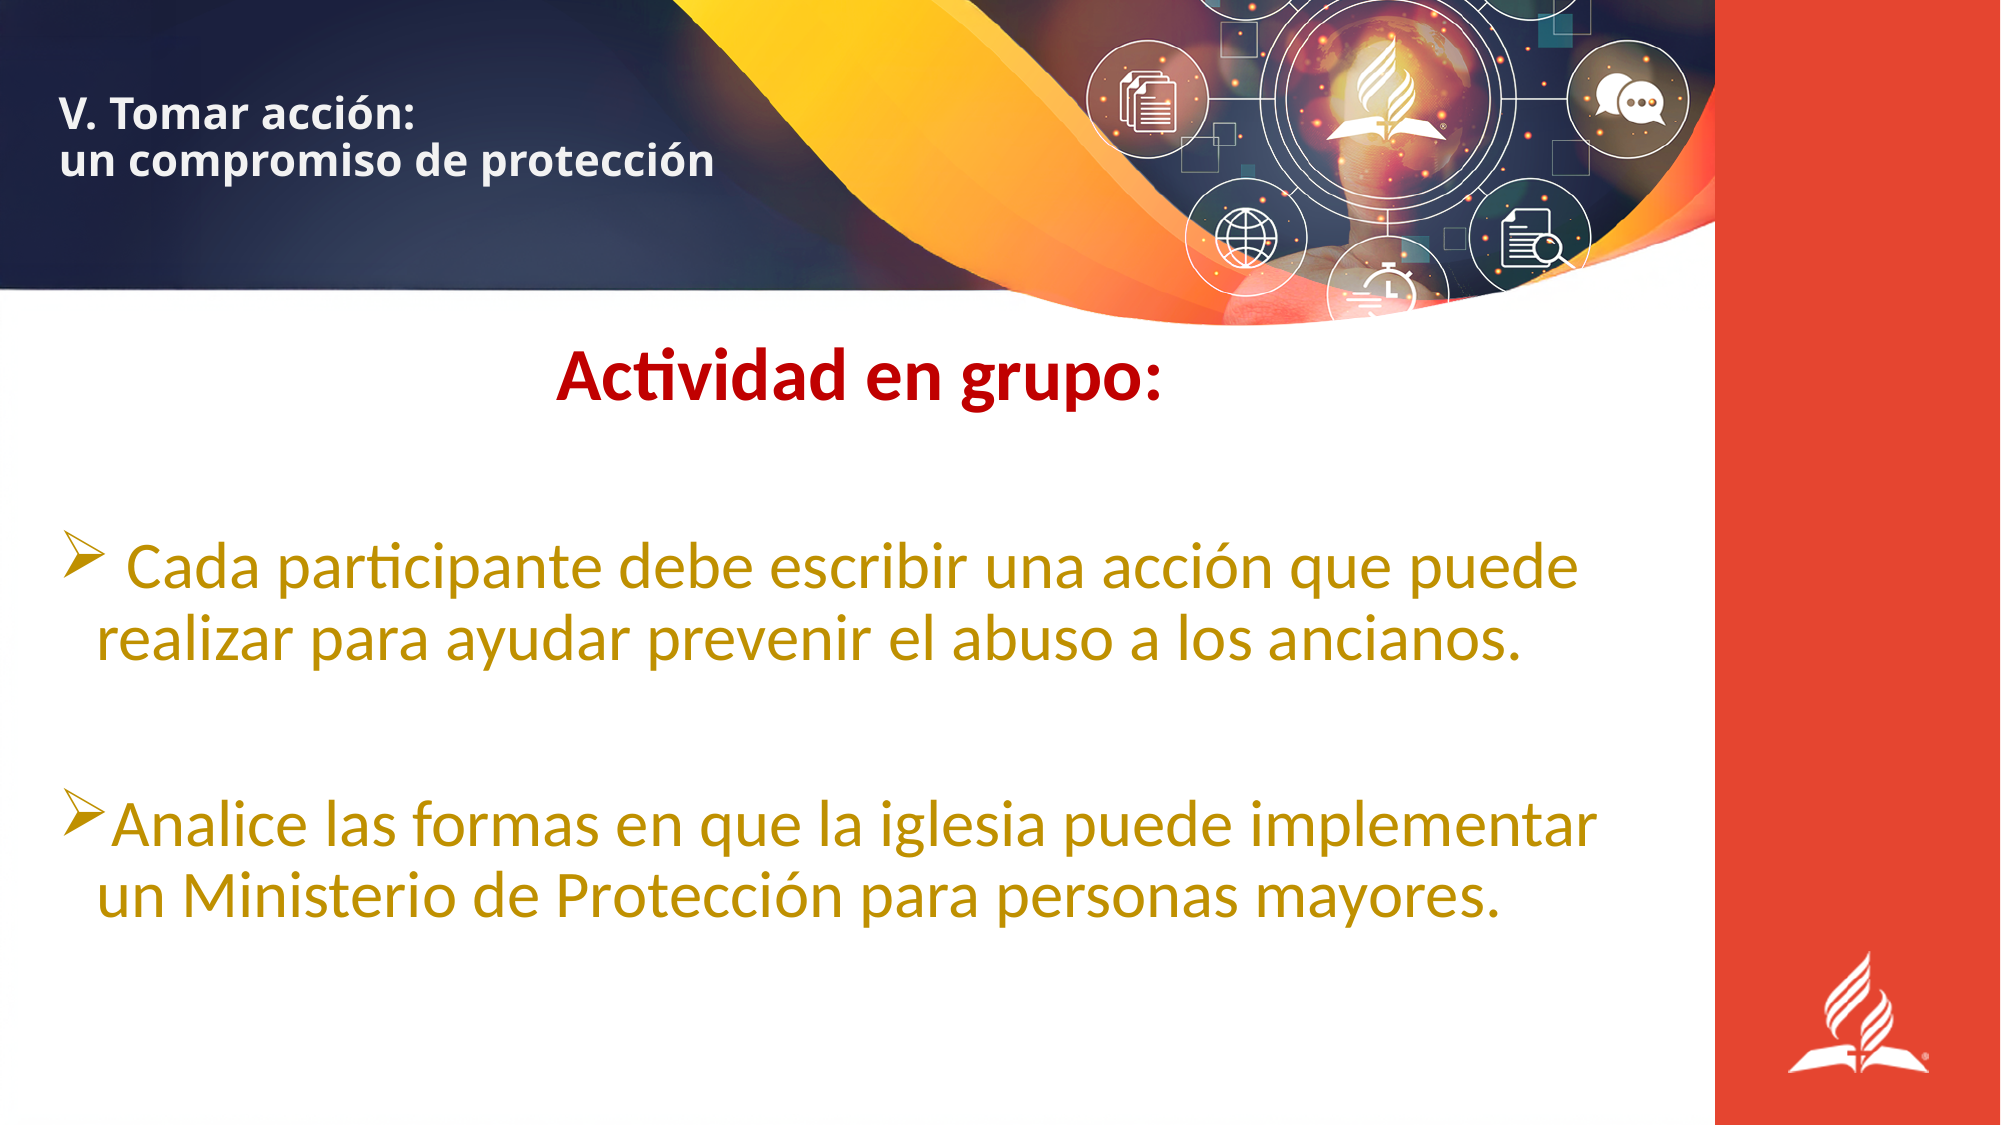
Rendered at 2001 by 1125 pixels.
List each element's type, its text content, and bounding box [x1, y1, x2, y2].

title V. Tomar acción: un compromiso de protección [43, 35, 1272, 254]
picture [0, 0, 2001, 1125]
list Actividad en grupo: Cada participante debe escribir una acción que puede realizar para ayudar prevenir el abuso a los ancianos. Analice las formas en que la iglesia puede implementar un Ministerio de Protección para personas mayores. [43, 328, 1678, 1070]
